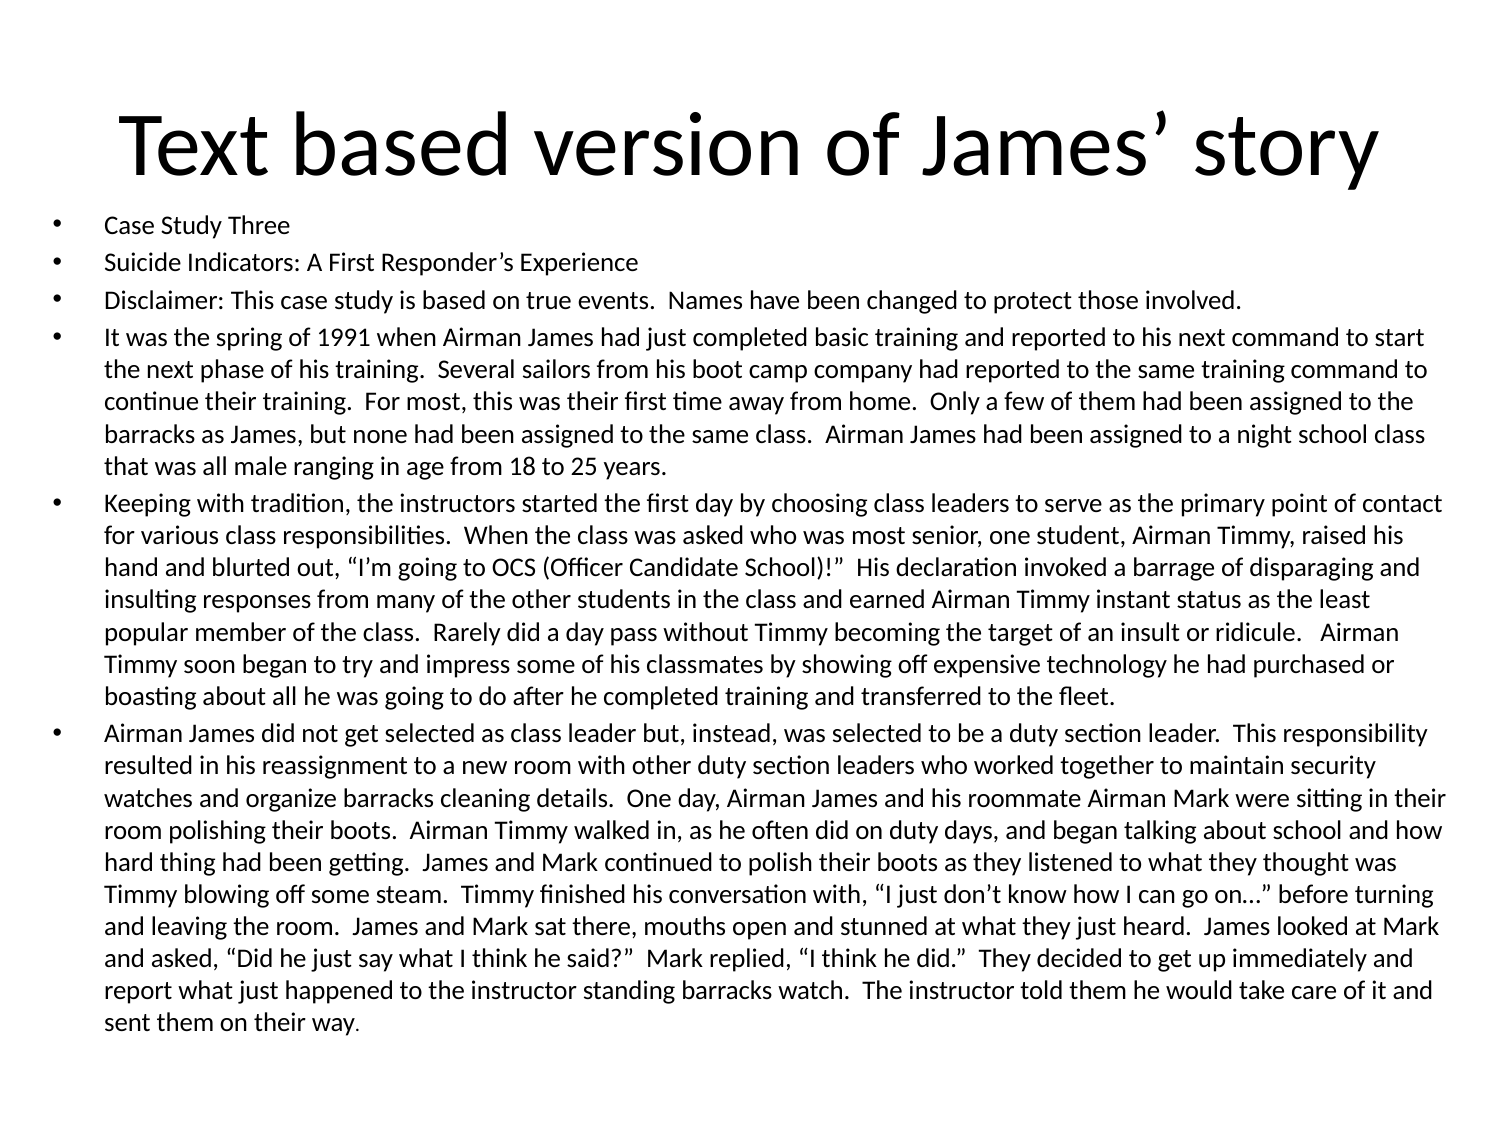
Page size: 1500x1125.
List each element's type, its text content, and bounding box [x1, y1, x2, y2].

title Text based version of James’ story [75, 45, 1425, 200]
list Case Study Three Suicide Indicators: A First Responder’s Experience Disclaimer: This case study is based on true events. Names have been changed to protect those involved. It was the spring of 1991 when Airman James had just completed basic training and reported to his next command to start the next phase of his training. Several sailors from his boot camp company had reported to the same training command to continue their training. For most, this was their first time away from home. Only a few of them had been assigned to the barracks as James, but none had been assigned to the same class. Airman James had been assigned to a night school class that was all male ranging in age from 18 to 25 years. Keeping with tradition, the instructors started the first day by choosing class leaders to serve as the primary point of contact for various class responsibilities. When the class was asked who was most senior, one student, Airman Timmy, raised his hand and blurted out, “I’m going to OCS (Officer Candidate School)!” His declaration invoked a barrage of disparaging and insulting responses from many of the other students in the class and earned Airman Timmy instant status as the least popular member of the class. Rarely did a day pass without Timmy becoming the target of an insult or ridicule. Airman Timmy soon began to try and impress some of his classmates by showing off expensive technology he had purchased or boasting about all he was going to do after he completed training and transferred to the fleet. Airman James did not get selected as class leader but, instead, was selected to be a duty section leader. This responsibility resulted in his reassignment to a new room with other duty section leaders who worked together to maintain security watches and organize barracks cleaning details. One day, Airman James and his roommate Airman Mark were sitting in their room polishing their boots. Airman Timmy walked in, as he often did on duty days, and began talking about school and how hard thing had been getting. James and Mark continued to polish their boots as they listened to what they thought was Timmy blowing off some steam. Timmy finished his conversation with, “I just don’t know how I can go on…” before turning and leaving the room. James and Mark sat there, mouths open and stunned at what they just heard. James looked at Mark and asked, “Did he just say what I think he said?” Mark replied, “I think he did.” They decided to get up immediately and report what just happened to the instructor standing barracks watch. The instructor told them he would take care of it and sent them on their way. [37, 200, 1463, 1075]
